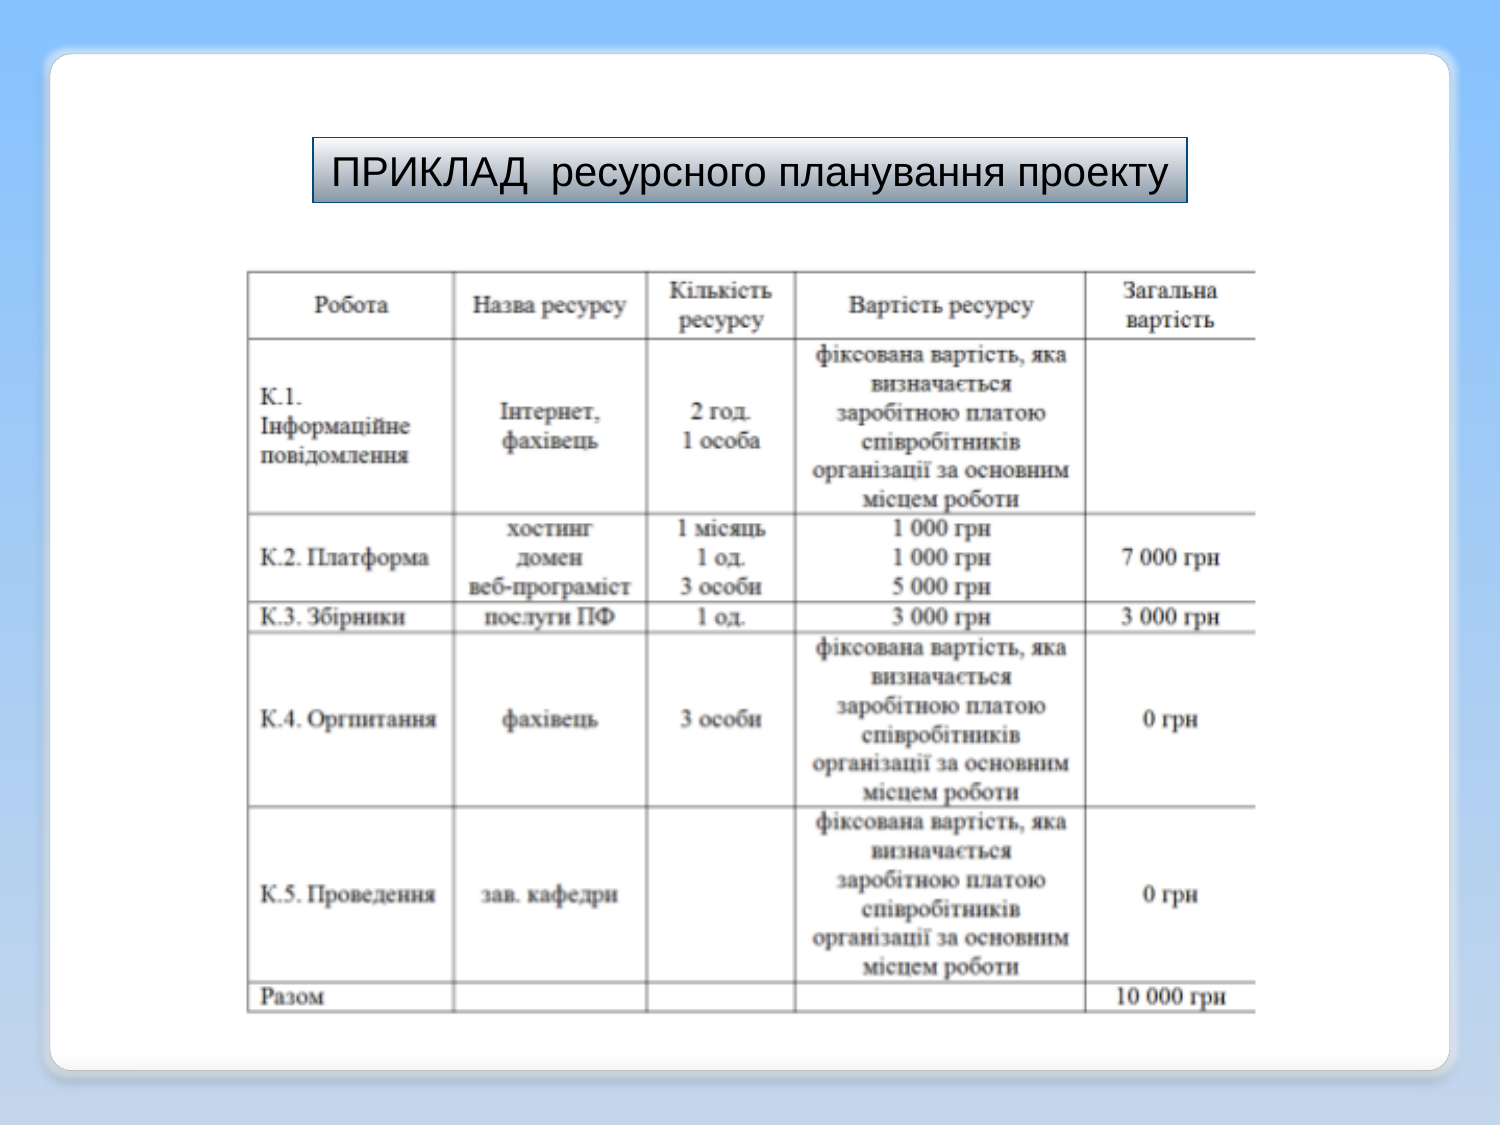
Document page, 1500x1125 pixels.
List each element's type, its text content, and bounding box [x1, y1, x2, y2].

picture [218, 255, 1284, 1035]
text_box ПРИКЛАД ресурсного планування проекту [312, 137, 1188, 203]
